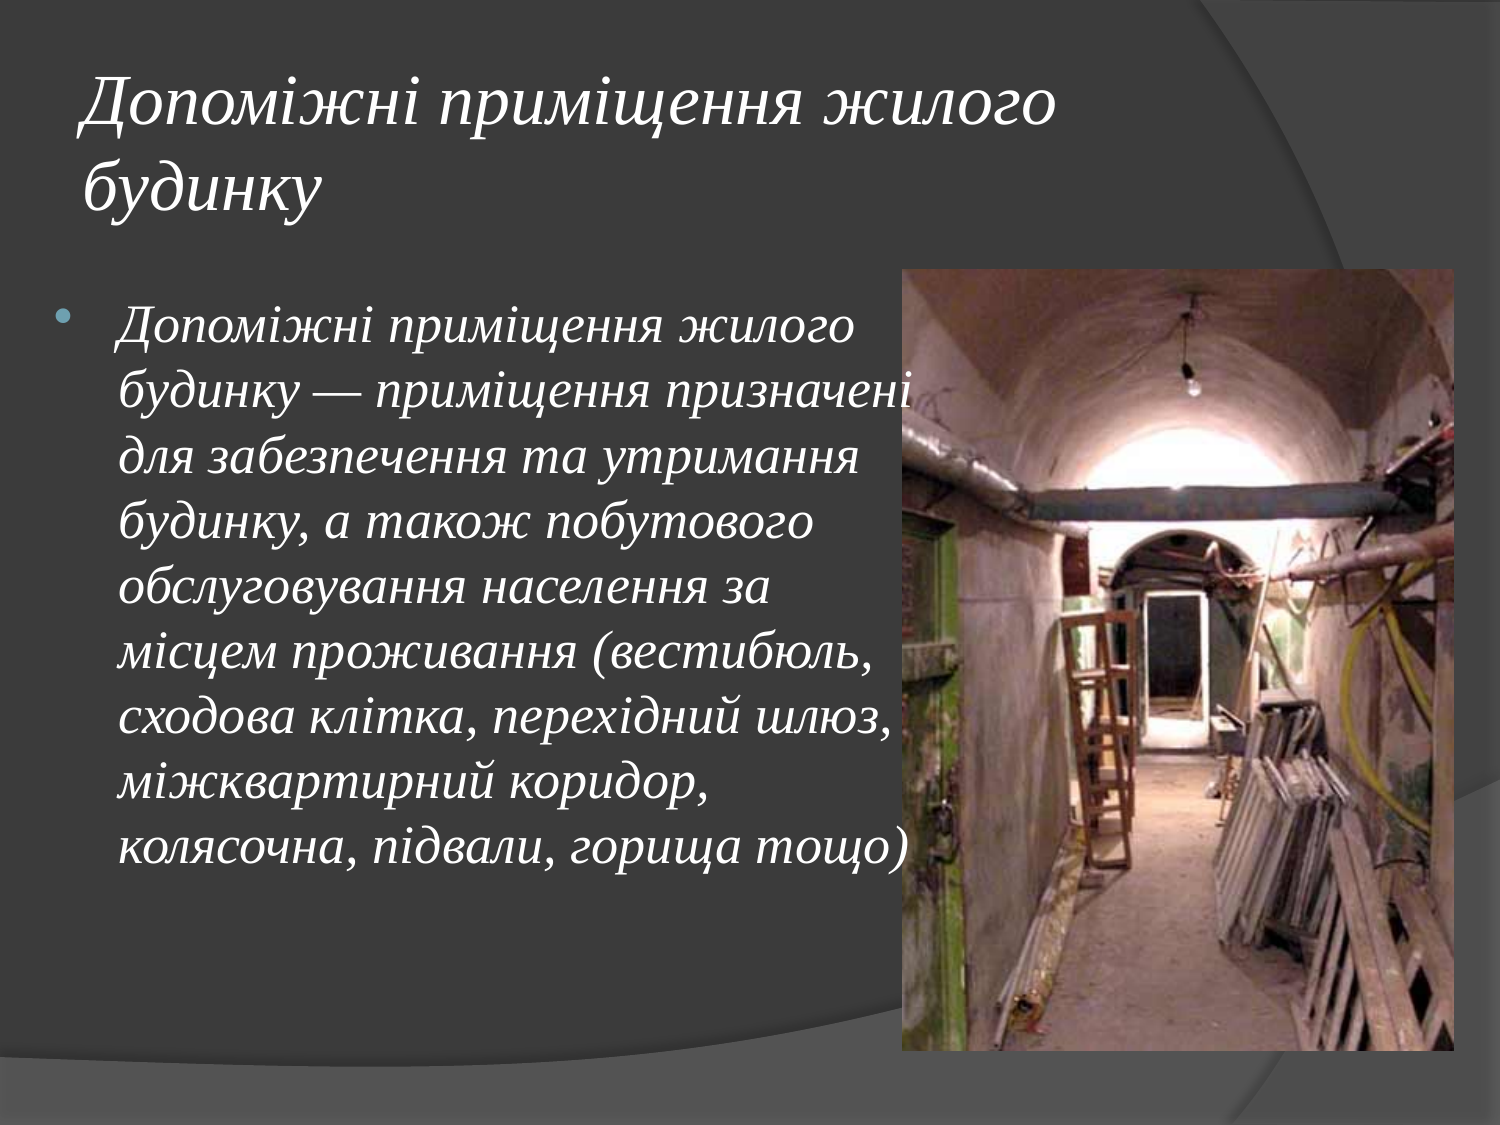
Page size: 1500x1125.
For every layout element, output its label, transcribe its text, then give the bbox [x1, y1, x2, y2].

list Допоміжні приміщення жилого будинку — приміщення призначені для забезпечення та утримання будинку, а також побутового обслуговування населення за місцем проживання (вестибюль, сходова клітка, перехідний шлюз, міжквартирний коридор, колясочна, підвали, горища тощо) [35, 281, 894, 886]
title Допоміжні приміщення жилого будинку [75, 45, 1300, 233]
picture [902, 269, 1455, 1051]
